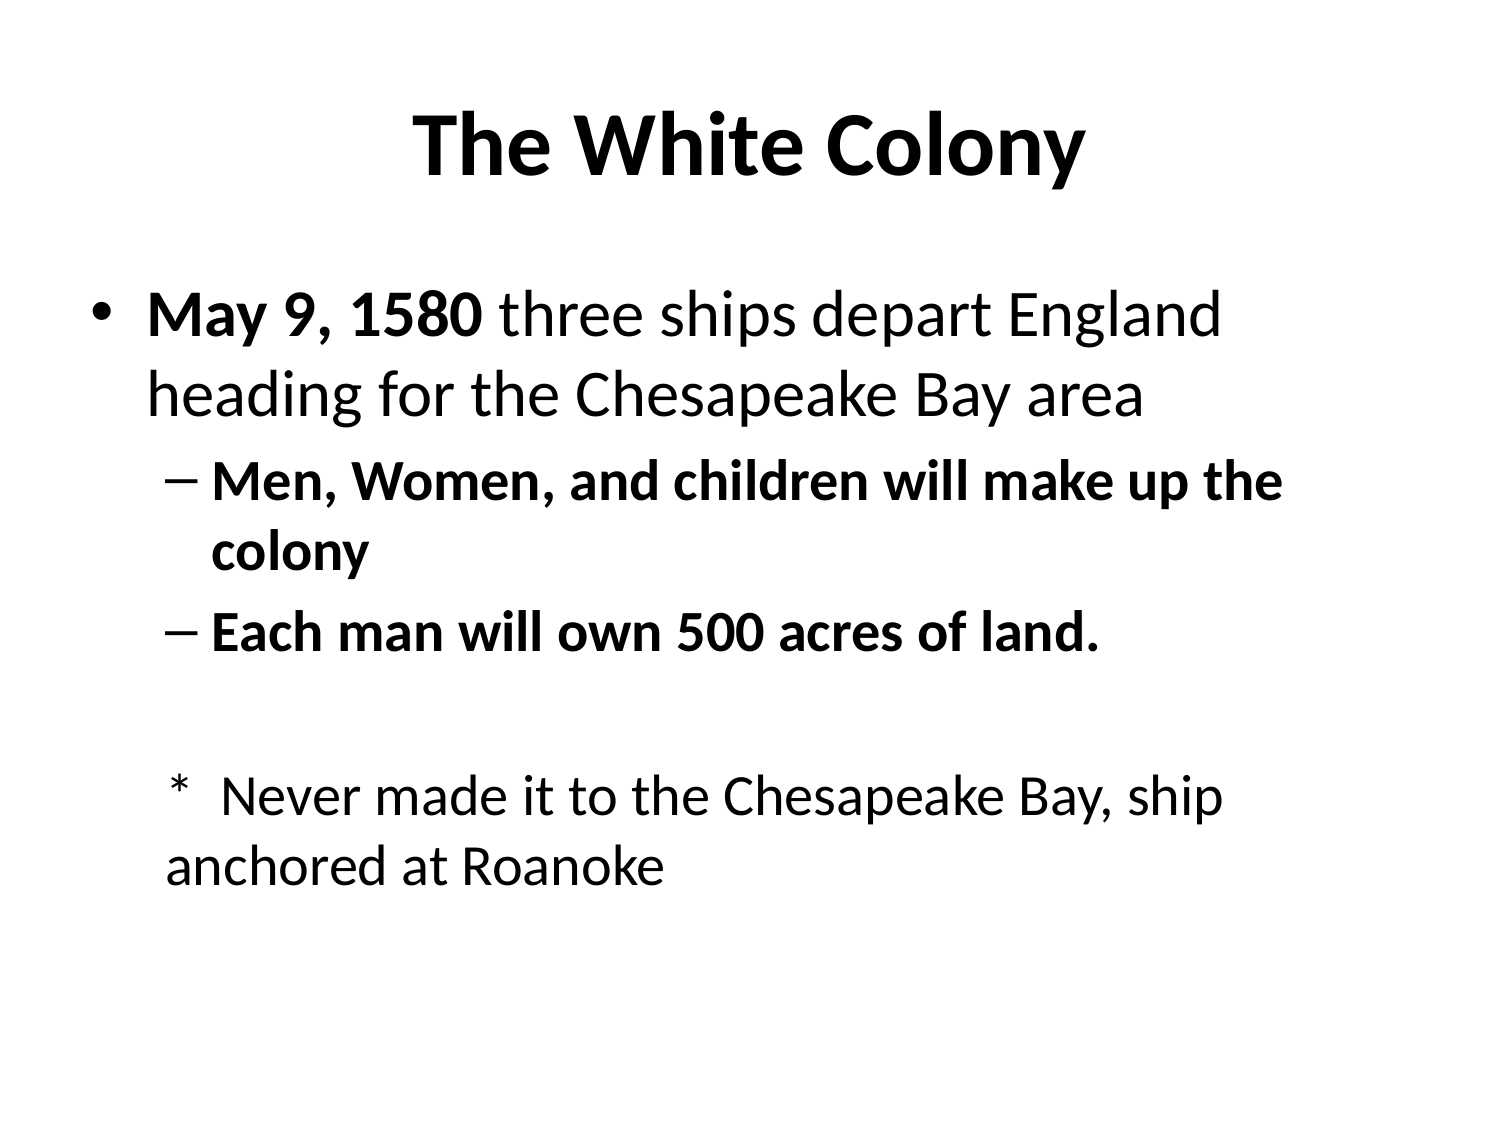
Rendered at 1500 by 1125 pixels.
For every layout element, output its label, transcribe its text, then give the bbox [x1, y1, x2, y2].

list May 9, 1580 three ships depart England heading for the Chesapeake Bay area Men, Women, and children will make up the colony Each man will own 500 acres of land. * Never made it to the Chesapeake Bay, ship anchored at Roanoke [75, 262, 1425, 1005]
title The White Colony [75, 45, 1425, 233]
